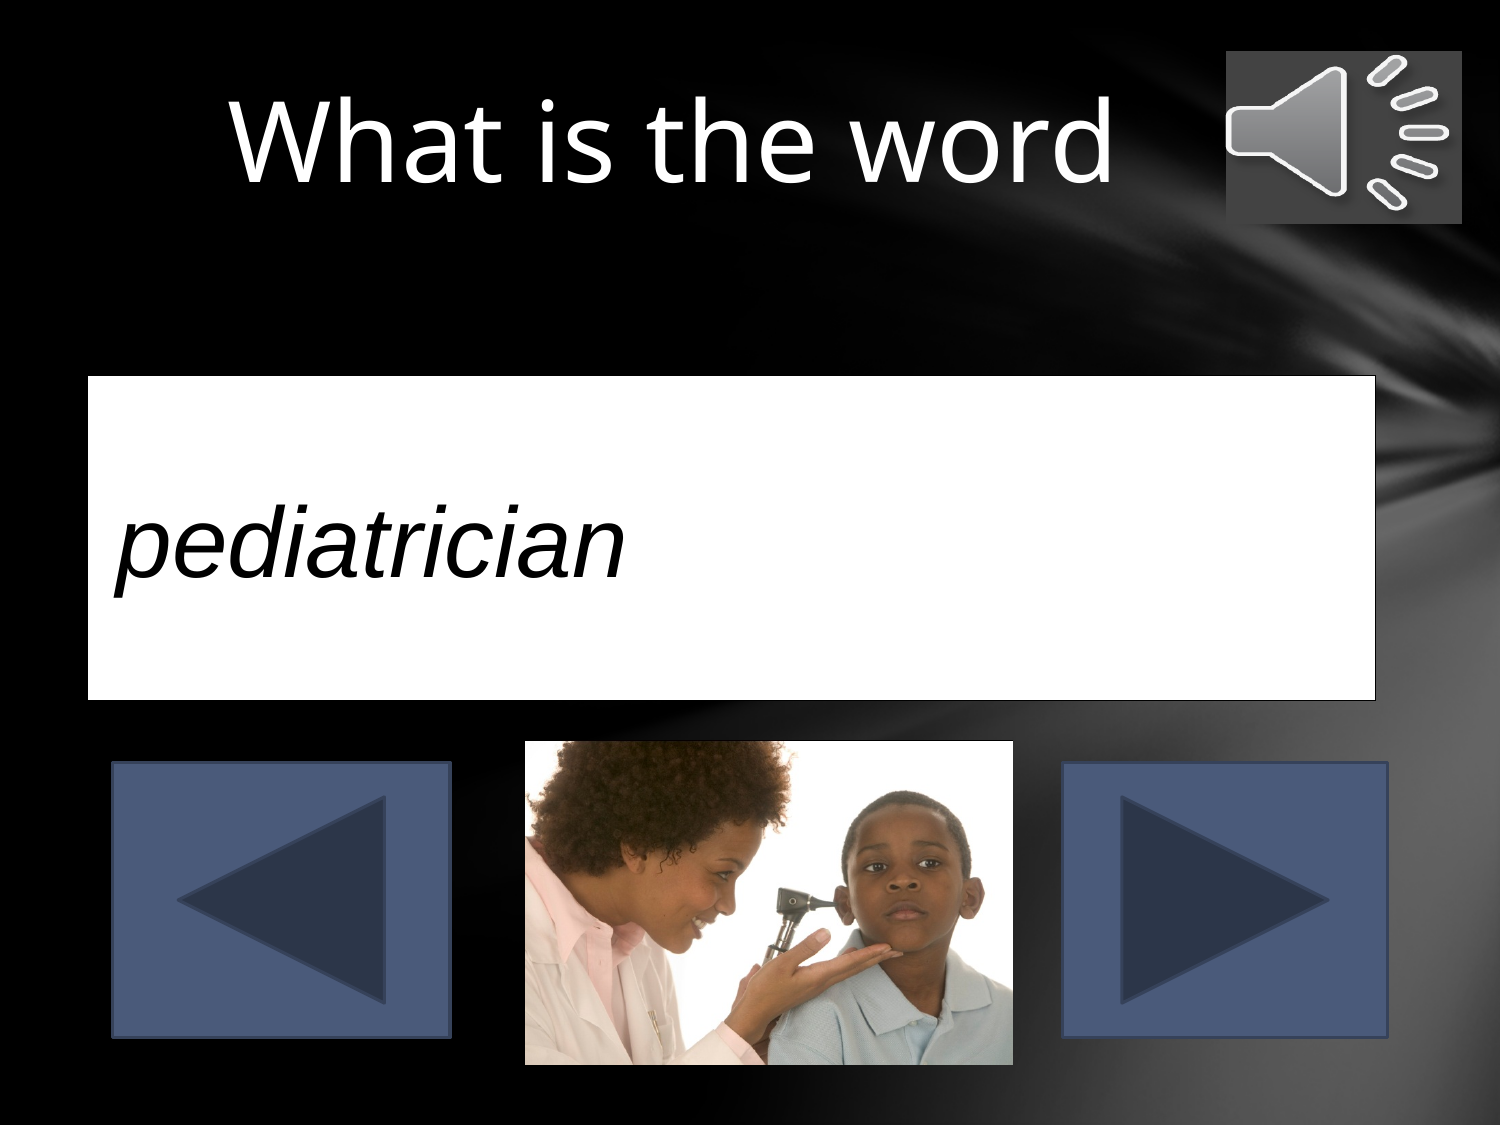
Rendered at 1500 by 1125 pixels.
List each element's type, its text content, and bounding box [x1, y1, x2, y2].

text_box [1061, 761, 1389, 1039]
picture [1224, 49, 1463, 226]
text_box [111, 761, 452, 1039]
title What is the word [57, 37, 1318, 213]
picture [524, 740, 1013, 1065]
